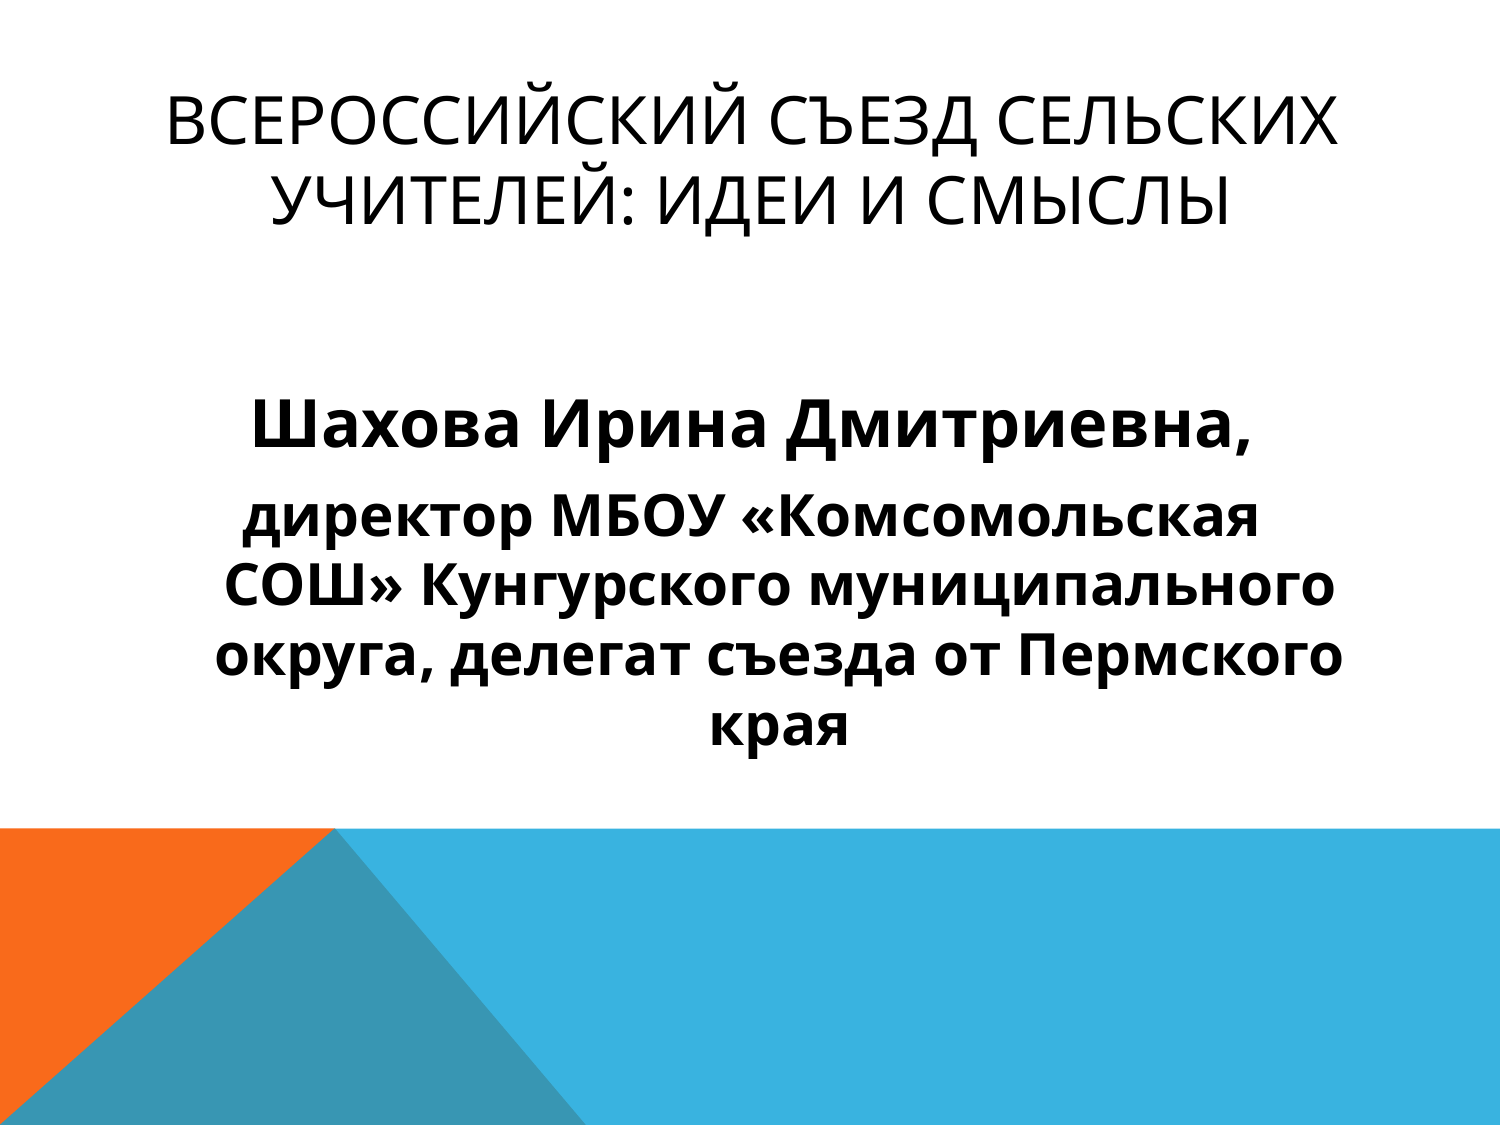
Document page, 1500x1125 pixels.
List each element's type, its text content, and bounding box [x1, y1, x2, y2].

list Шахова Ирина Дмитриевна, директор МБОУ «Комсомольская СОШ» Кунгурского муниципального округа, делегат съезда от Пермского края [135, 373, 1369, 768]
title Всероссийский съезд сельских учителей: идеи и смыслы [135, 60, 1369, 256]
